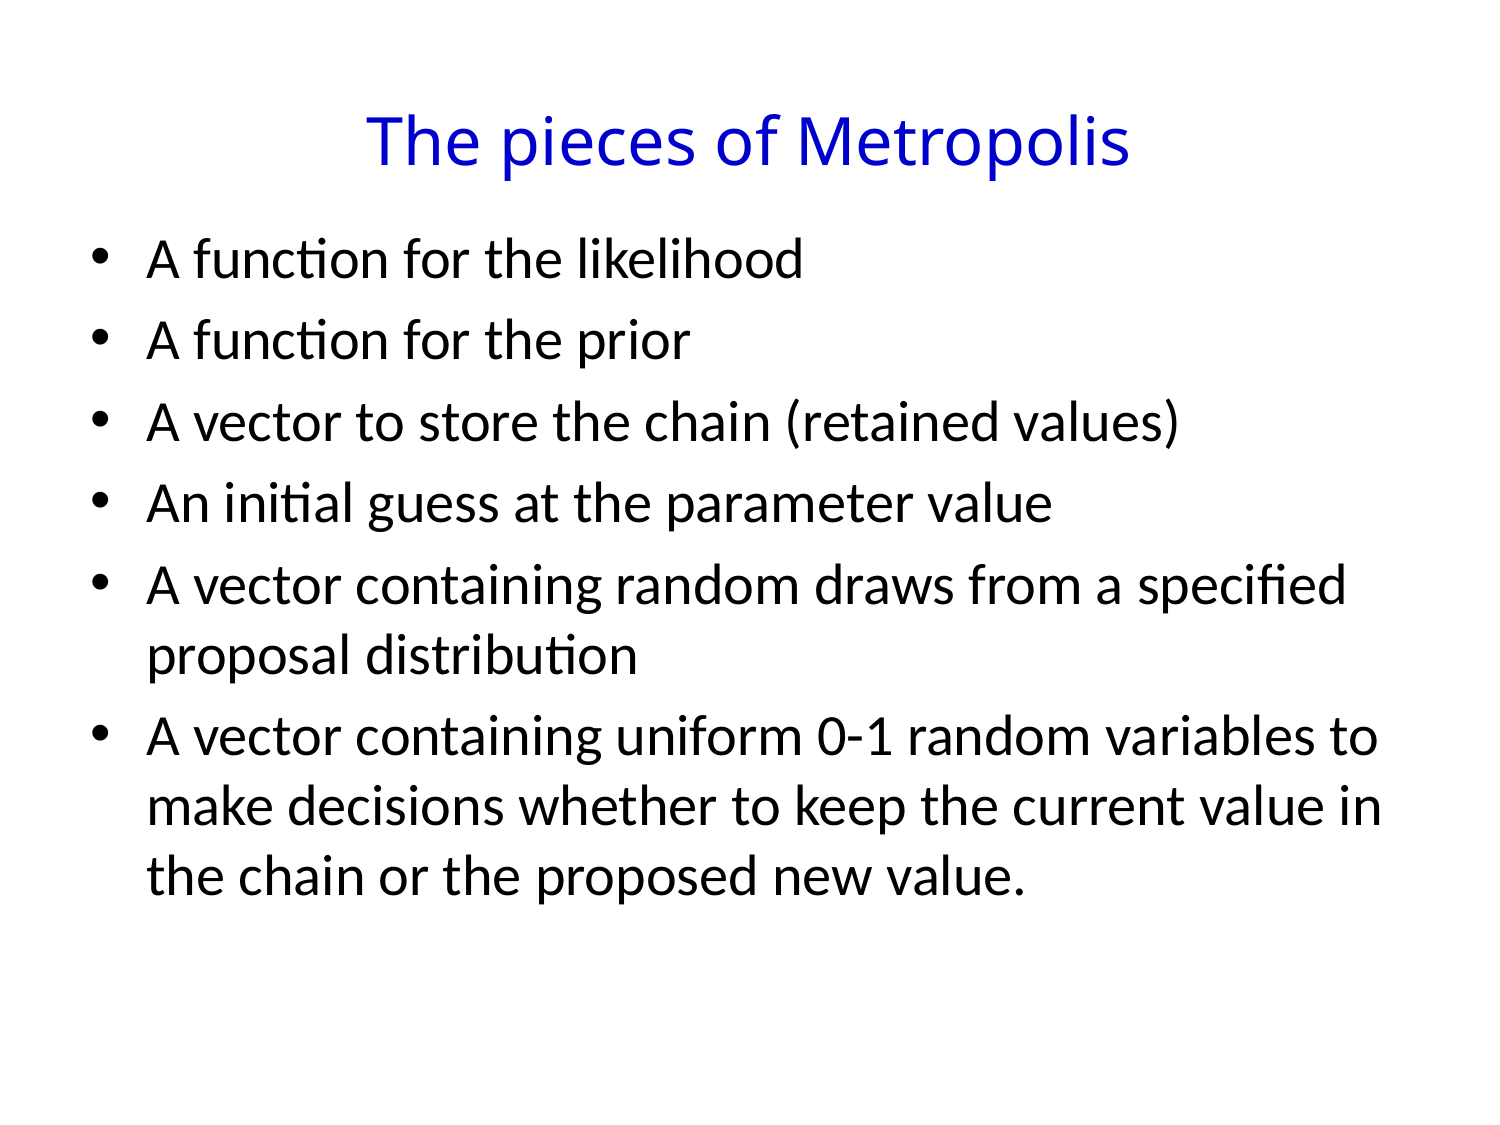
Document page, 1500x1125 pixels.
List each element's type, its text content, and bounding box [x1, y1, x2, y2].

title The pieces of Metropolis [75, 45, 1425, 212]
list A function for the likelihood A function for the prior A vector to store the chain (retained values) An initial guess at the parameter value A vector containing random draws from a specified proposal distribution A vector containing uniform 0-1 random variables to make decisions whether to keep the current value in the chain or the proposed new value. [75, 212, 1425, 955]
